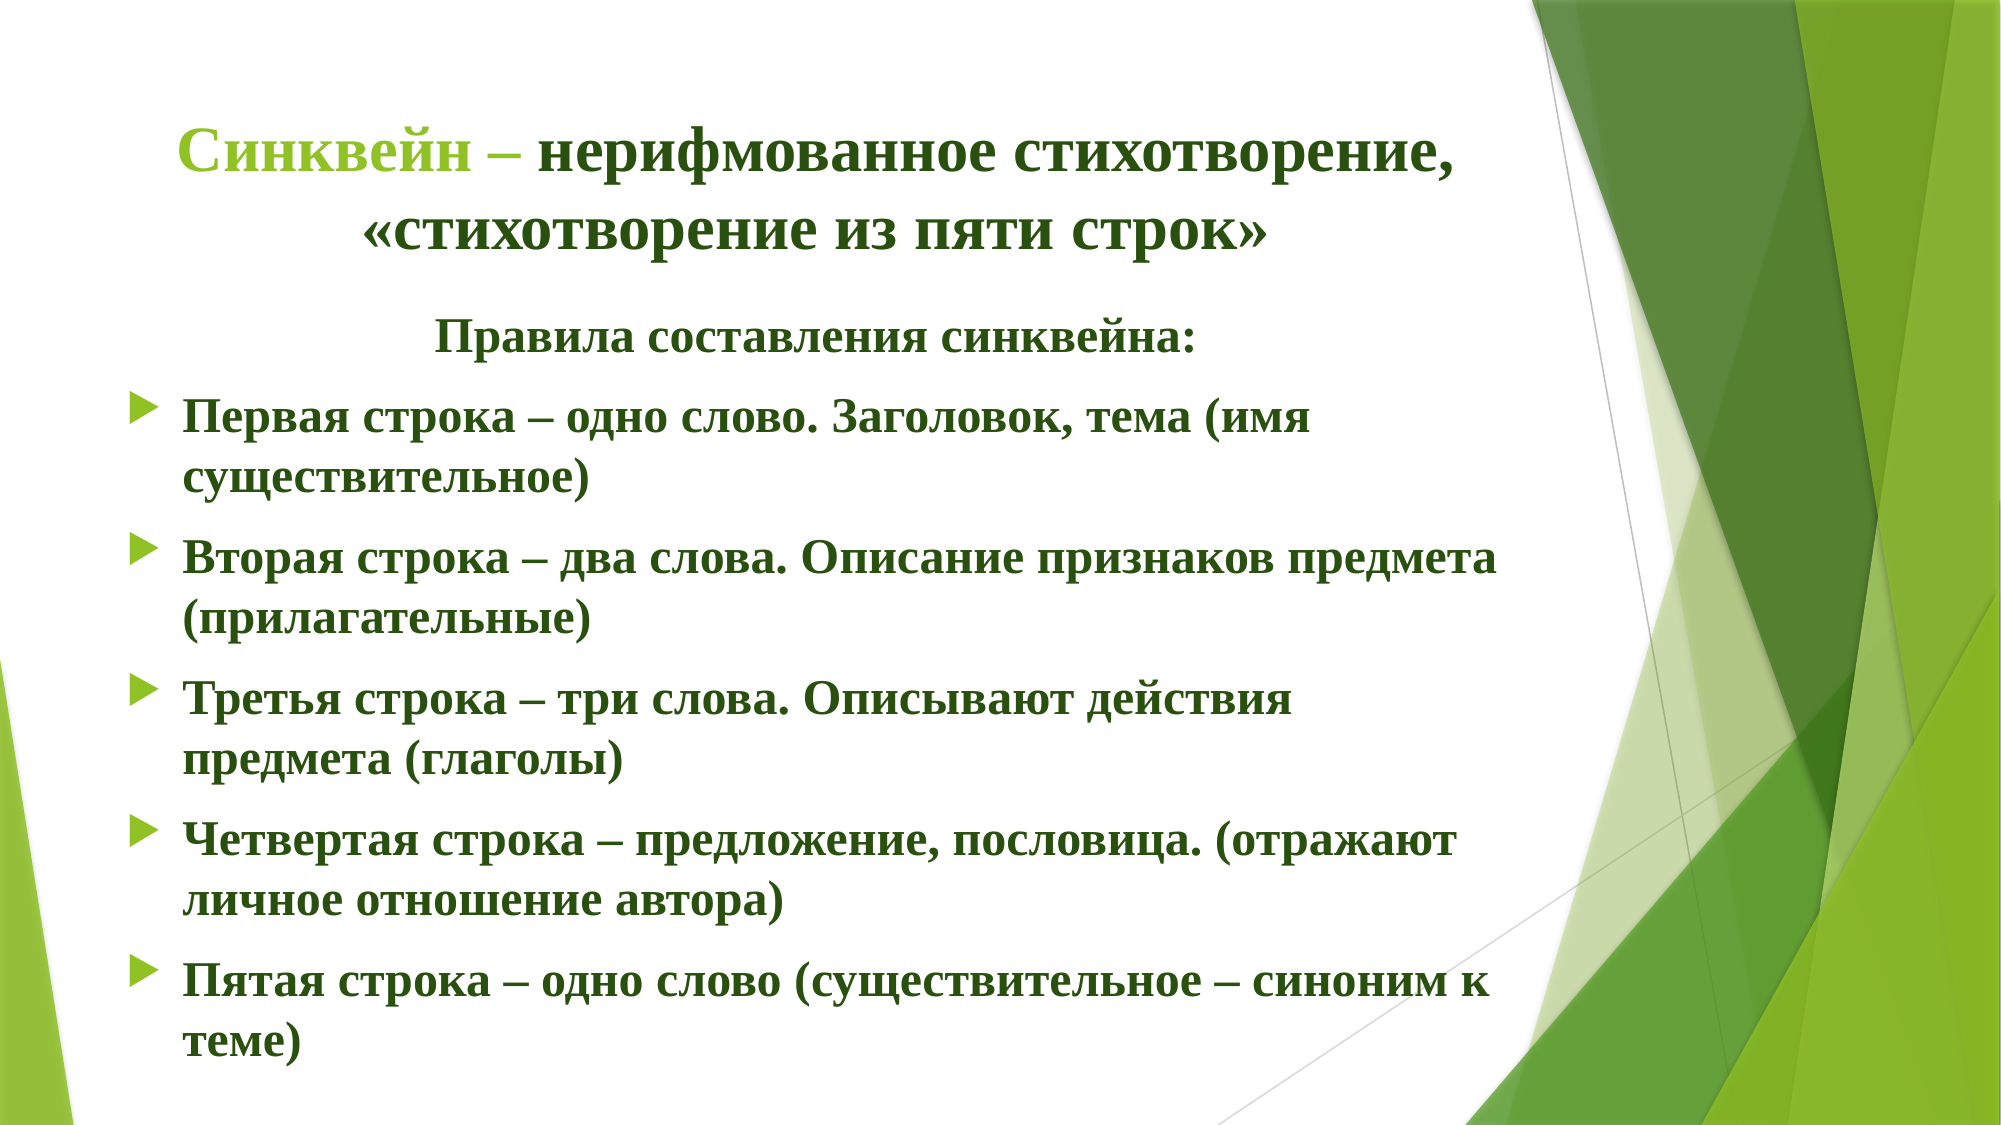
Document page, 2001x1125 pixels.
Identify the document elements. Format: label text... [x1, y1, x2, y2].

title Синквейн – нерифмованное стихотворение, «стихотворение из пяти строк» [111, 99, 1522, 294]
list Правила составления синквейна: Первая строка – одно слово. Заголовок, тема (имя существительное) Вторая строка – два слова. Описание признаков предмета (прилагательные) Третья строка – три слова. Описывают действия предмета (глаголы) Четвертая строка – предложение, пословица. (отражают личное отношение автора) Пятая строка – одно слово (существительное – синоним к теме) [111, 294, 1522, 1075]
